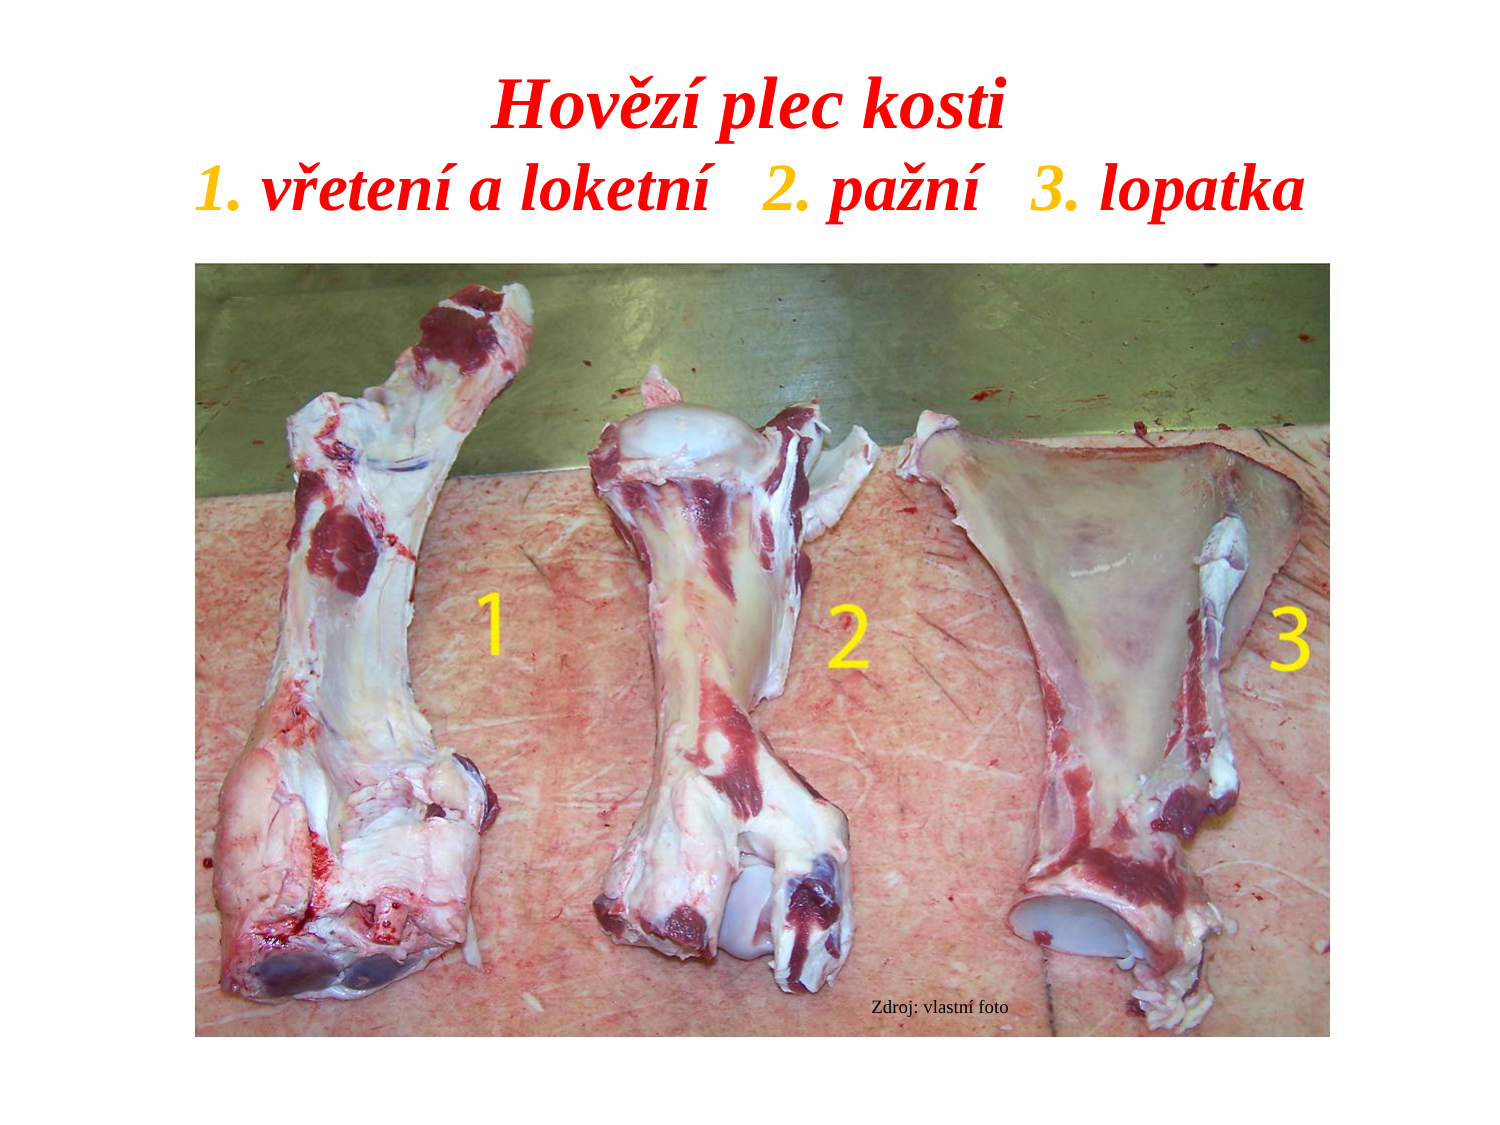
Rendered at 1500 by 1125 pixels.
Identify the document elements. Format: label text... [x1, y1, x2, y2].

title Hovězí plec kosti 1. vřetení a loketní 2. pažní 3. lopatka [75, 45, 1425, 233]
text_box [194, 255, 1331, 1038]
